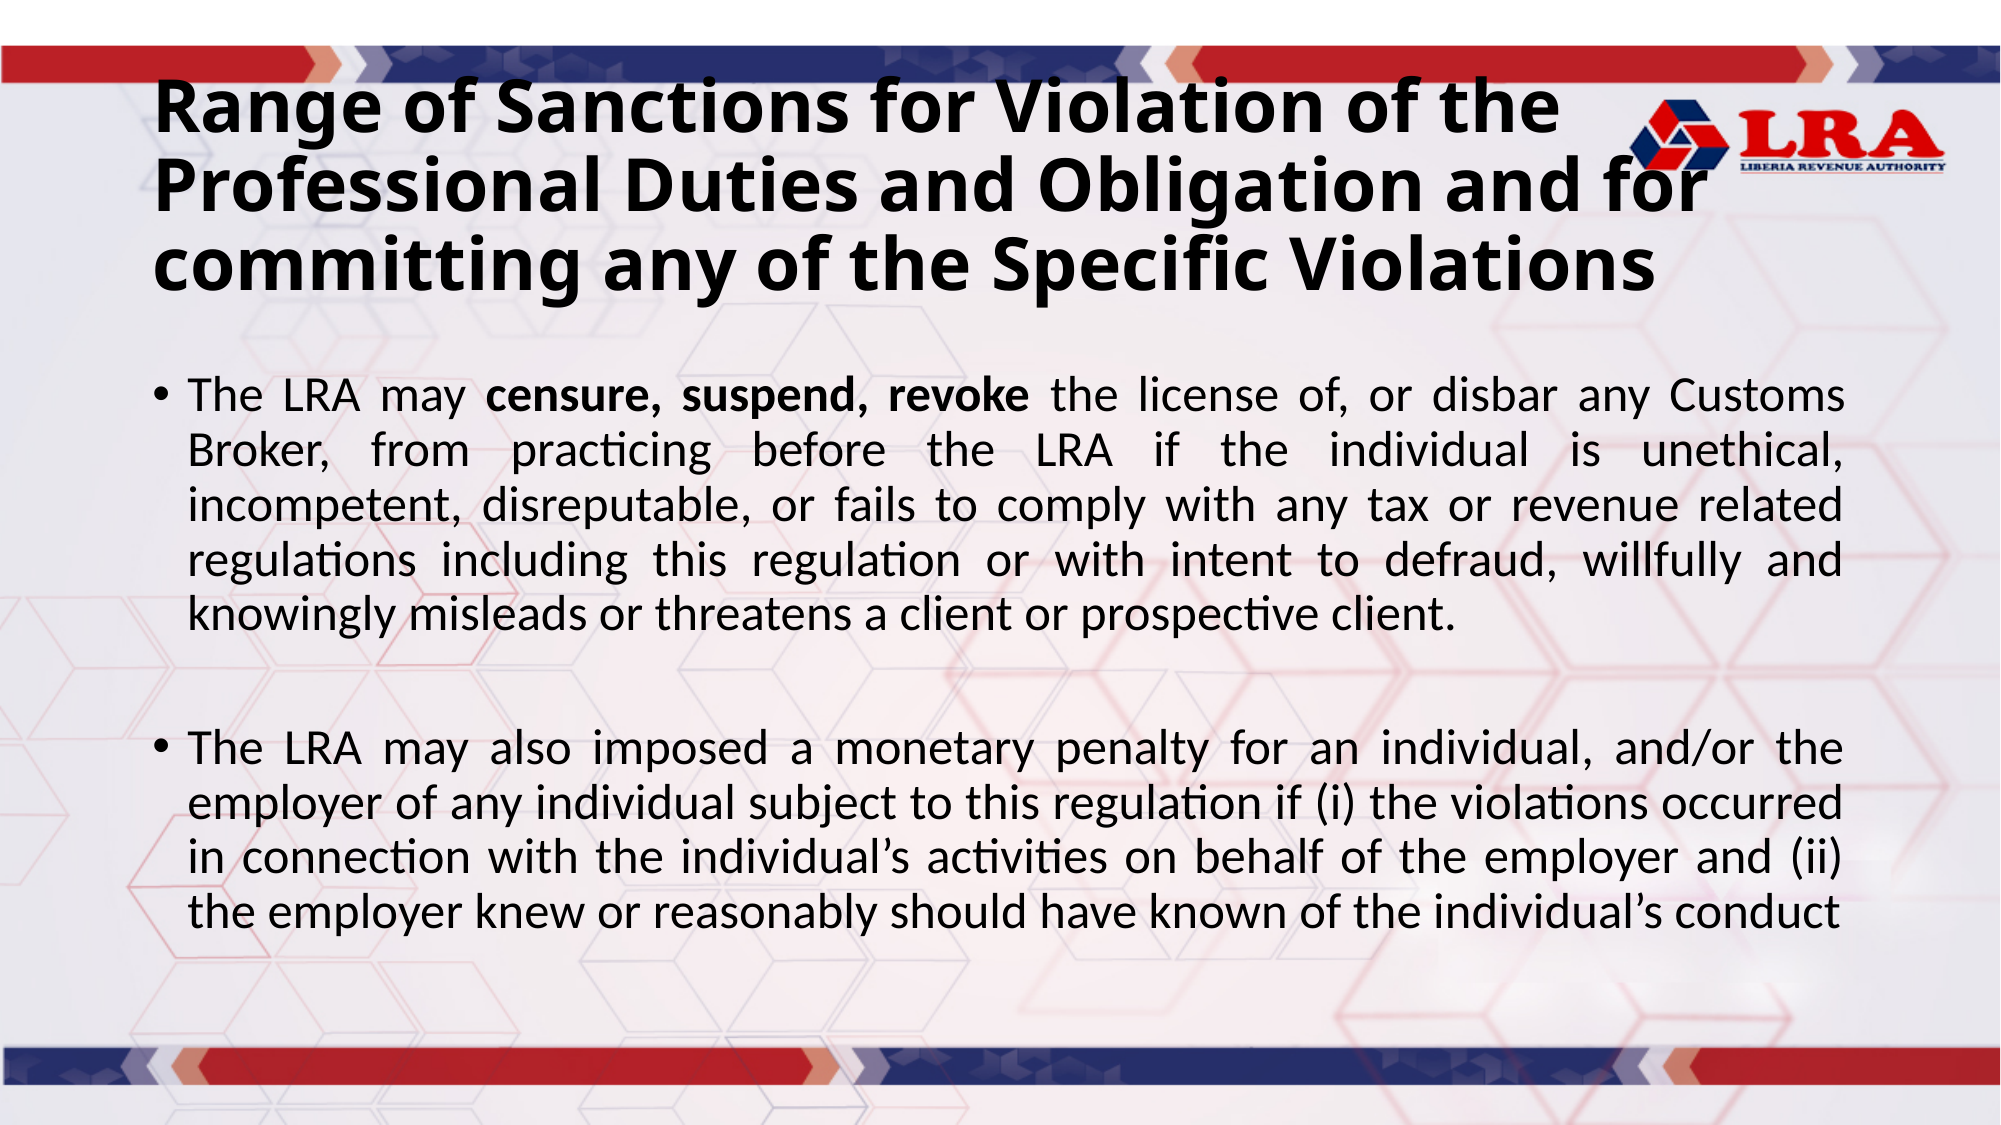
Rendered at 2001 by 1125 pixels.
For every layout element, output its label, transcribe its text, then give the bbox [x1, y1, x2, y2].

picture [0, 0, 2001, 1125]
list The LRA may censure, suspend, revoke the license of, or disbar any Customs Broker, from practicing before the LRA if the individual is unethical, incompetent, disreputable, or fails to comply with any tax or revenue related regulations including this regulation or with intent to defraud, willfully and knowingly misleads or threatens a client or prospective client. The LRA may also imposed a monetary penalty for an individual, and/or the employer of any individual subject to this regulation if (i) the violations occurred in connection with the individual’s activities on behalf of the employer and (ii) the employer knew or reasonably should have known of the individual’s conduct [137, 299, 1863, 1014]
title Range of Sanctions for Violation of the Professional Duties and Obligation and for committing any of the Specific Violations [137, 59, 1863, 299]
